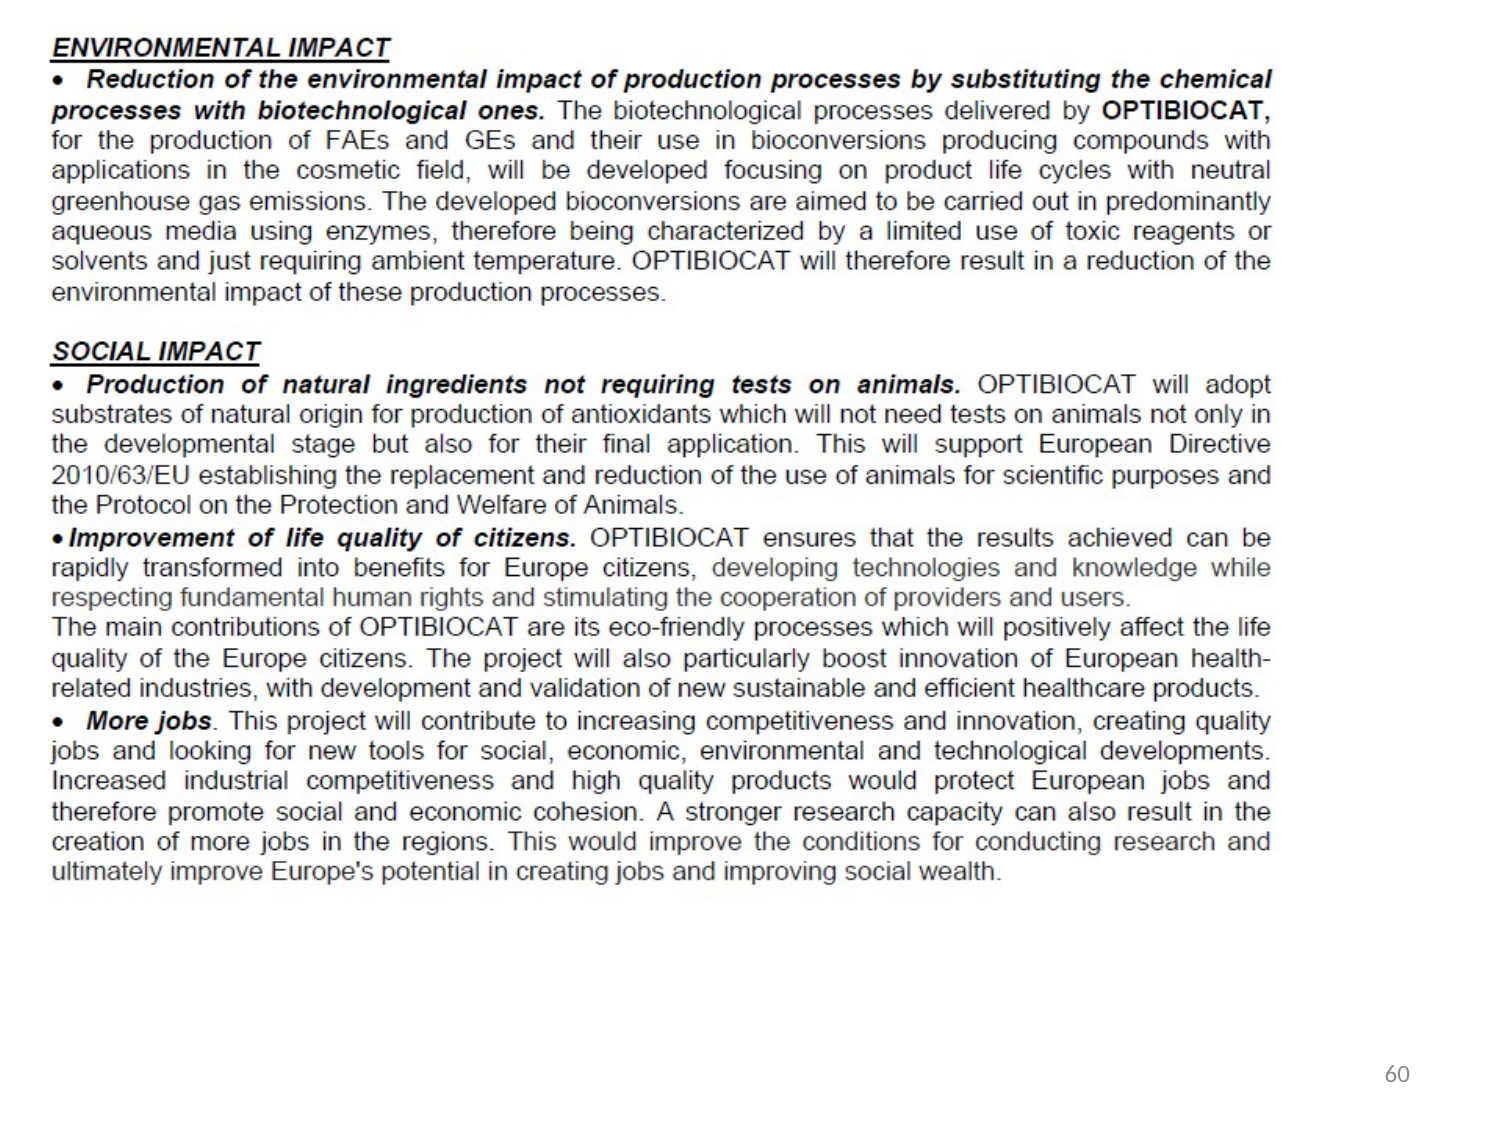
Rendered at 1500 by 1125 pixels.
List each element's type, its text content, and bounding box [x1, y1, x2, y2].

slide_number 60 [1074, 1042, 1425, 1103]
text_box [0, 0, 1500, 963]
